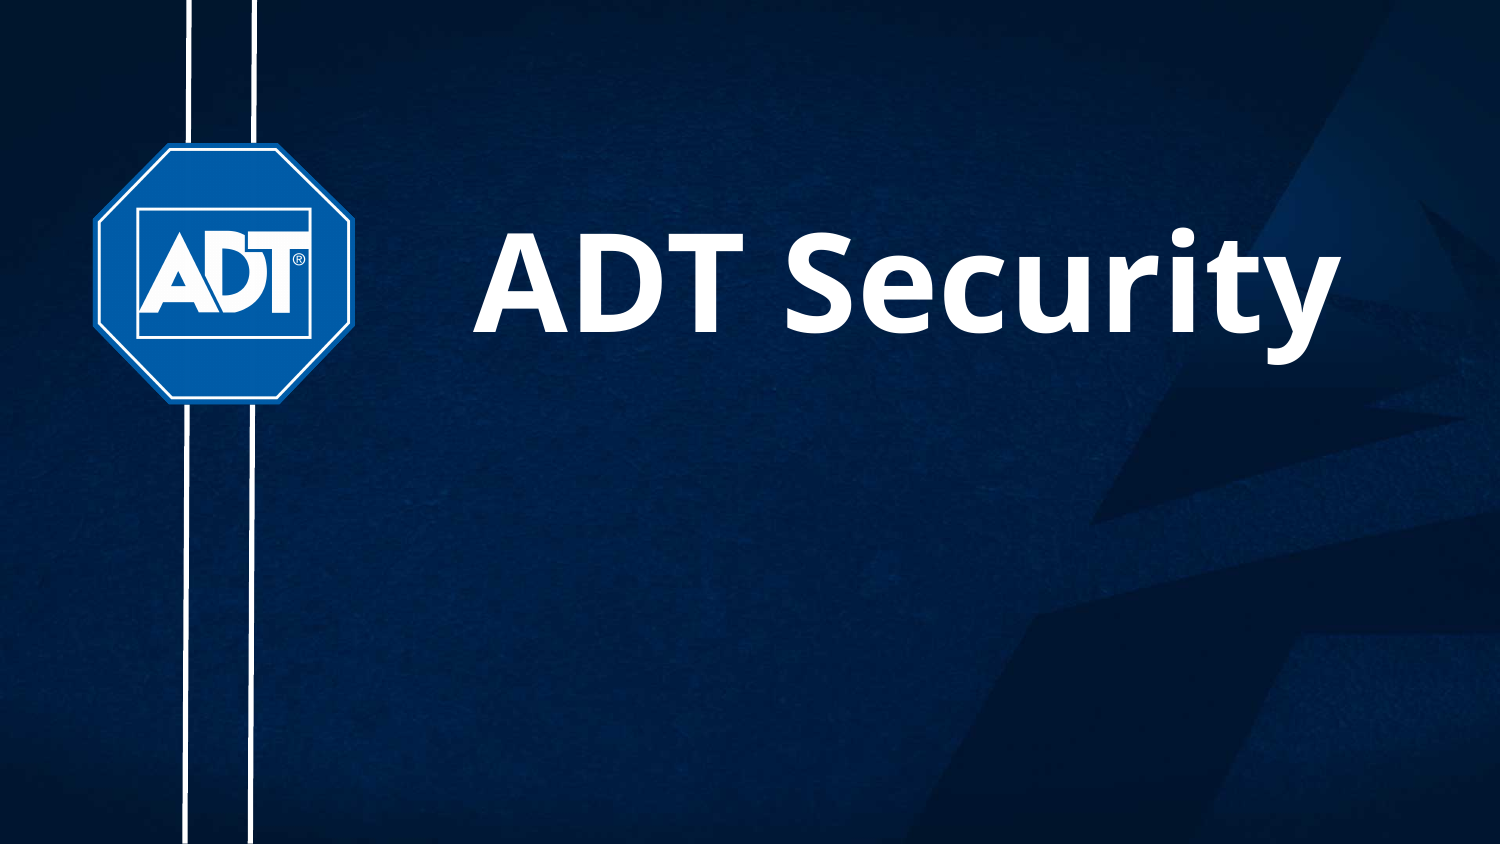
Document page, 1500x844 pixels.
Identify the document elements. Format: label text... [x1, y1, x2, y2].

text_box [184, 457, 190, 844]
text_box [249, 0, 255, 114]
picture [0, 0, 1500, 844]
list ADT Security [459, 233, 1500, 588]
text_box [184, 0, 190, 114]
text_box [249, 457, 255, 844]
